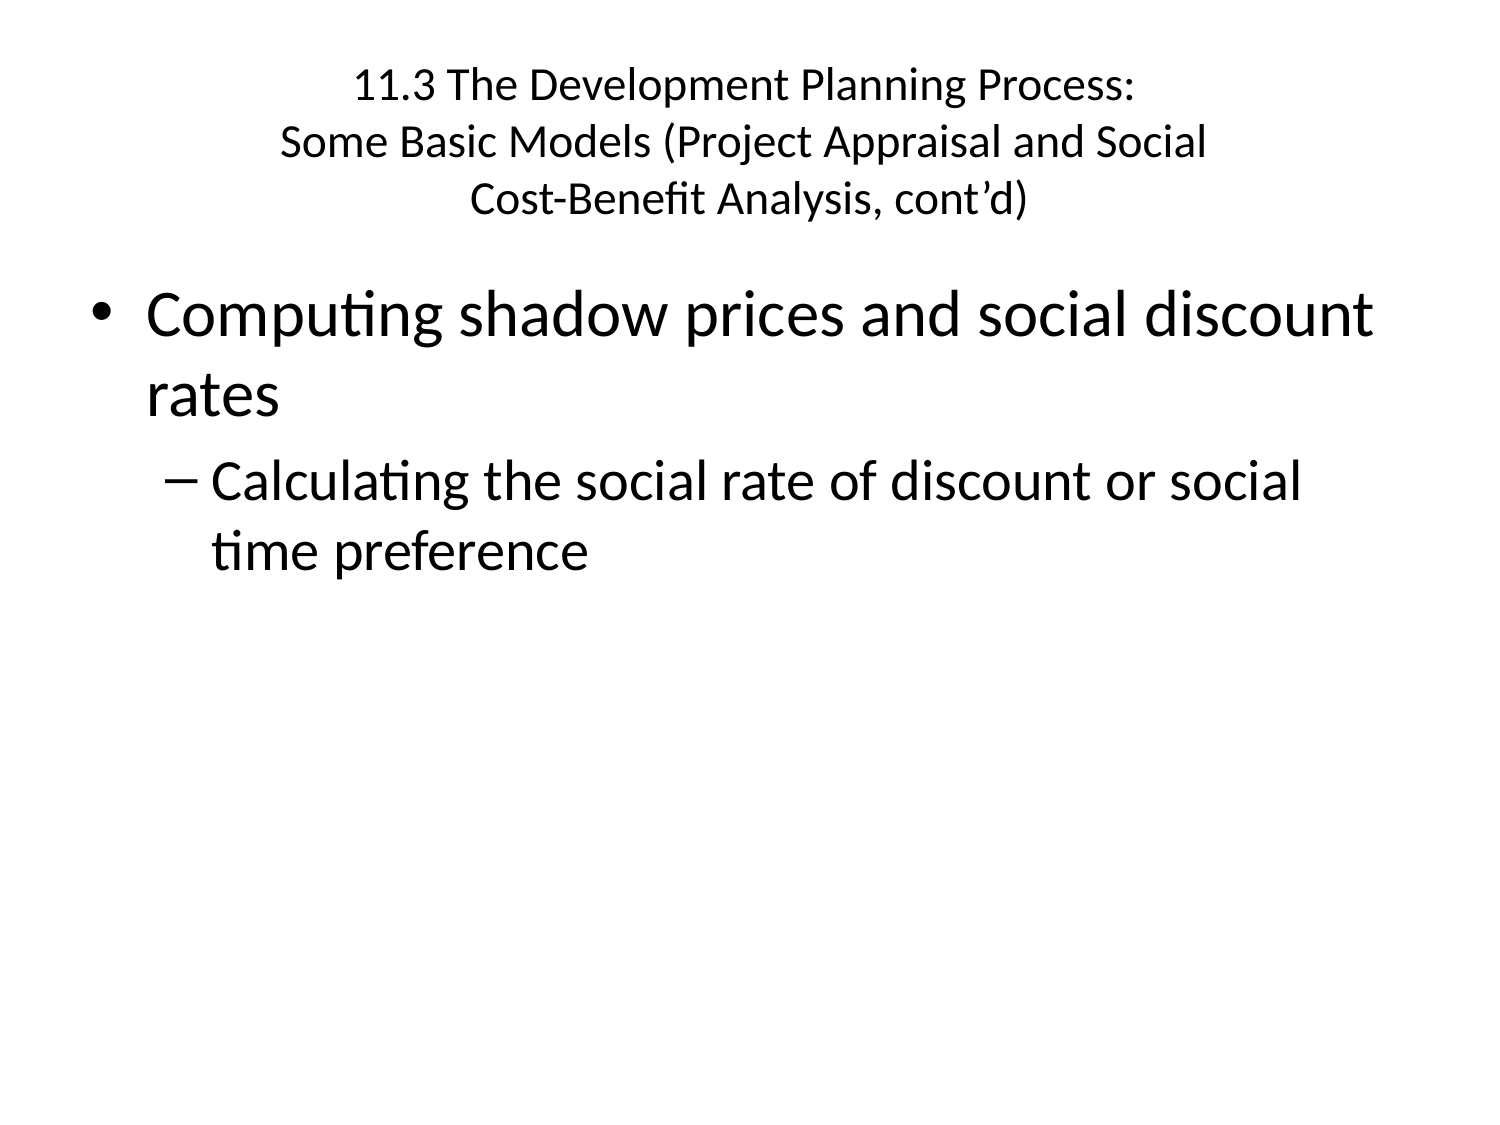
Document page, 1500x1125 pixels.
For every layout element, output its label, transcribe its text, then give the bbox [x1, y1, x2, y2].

title 11.3 The Development Planning Process: Some Basic Models (Project Appraisal and Social Cost-Benefit Analysis, cont’d) [75, 45, 1425, 233]
list Computing shadow prices and social discount rates Calculating the social rate of discount or social time preference [75, 262, 1425, 1005]
